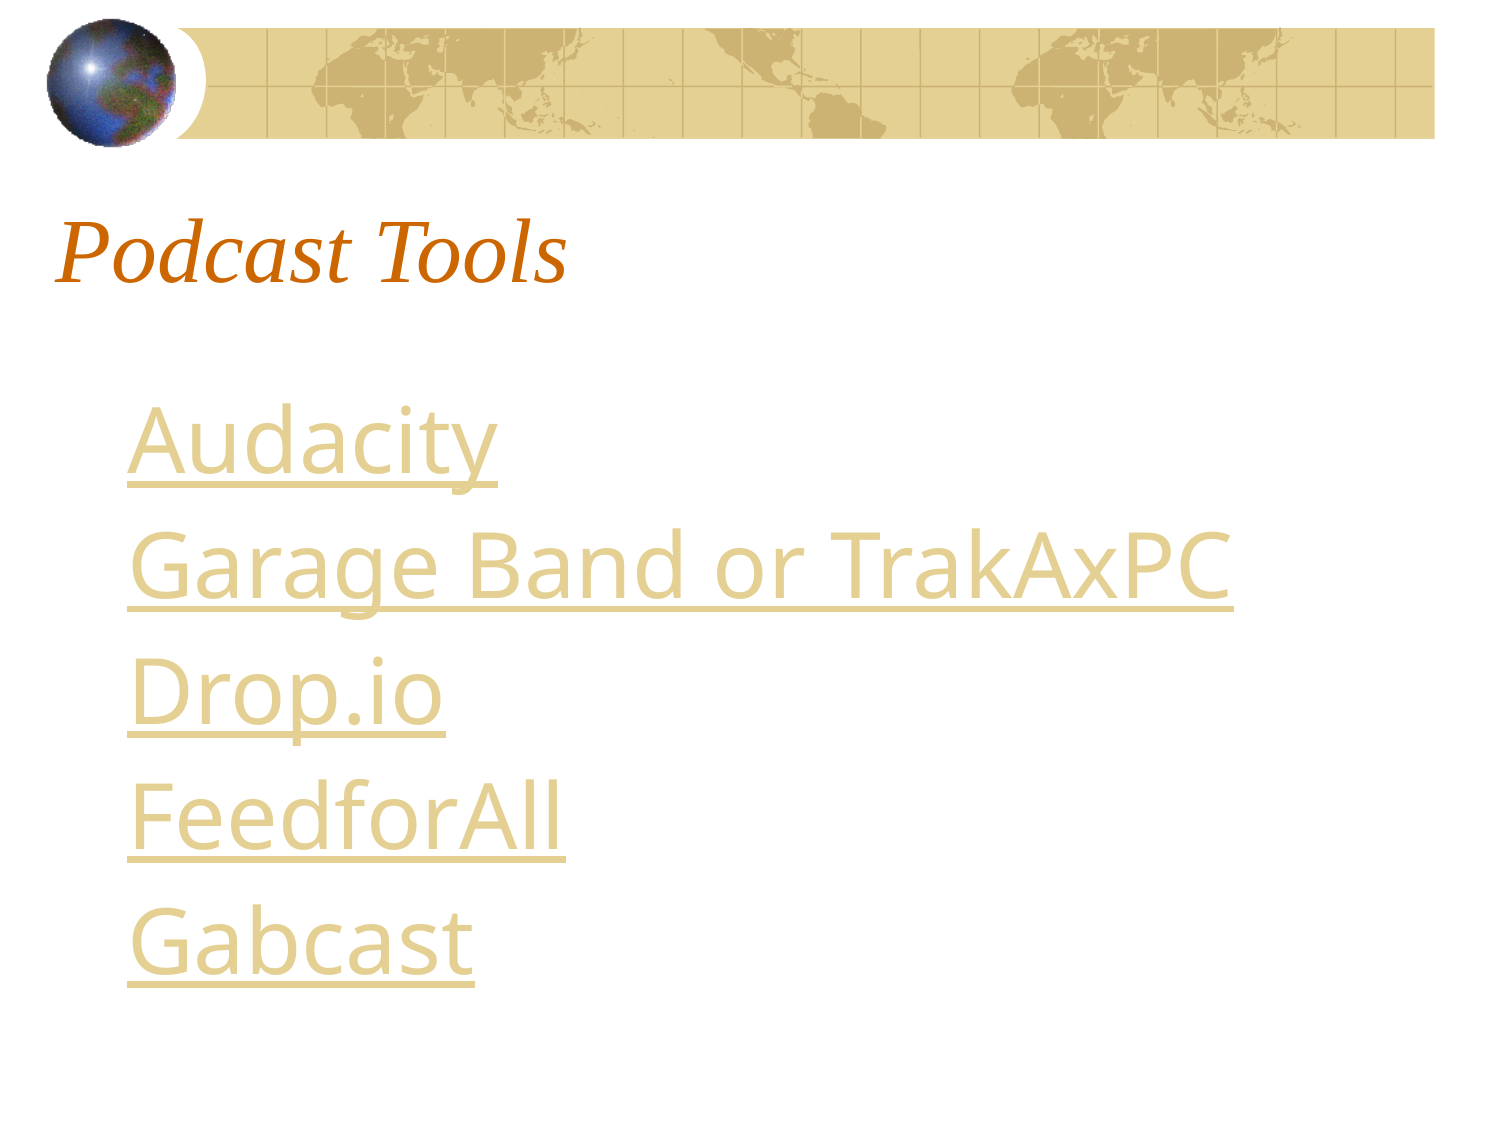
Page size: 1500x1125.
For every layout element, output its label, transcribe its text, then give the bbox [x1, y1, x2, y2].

title Podcast Tools [40, 152, 1316, 341]
picture [42, 14, 190, 151]
text_box Audacity Garage Band or TrakAxPC Drop.io FeedforAll Gabcast [112, 375, 1313, 1015]
